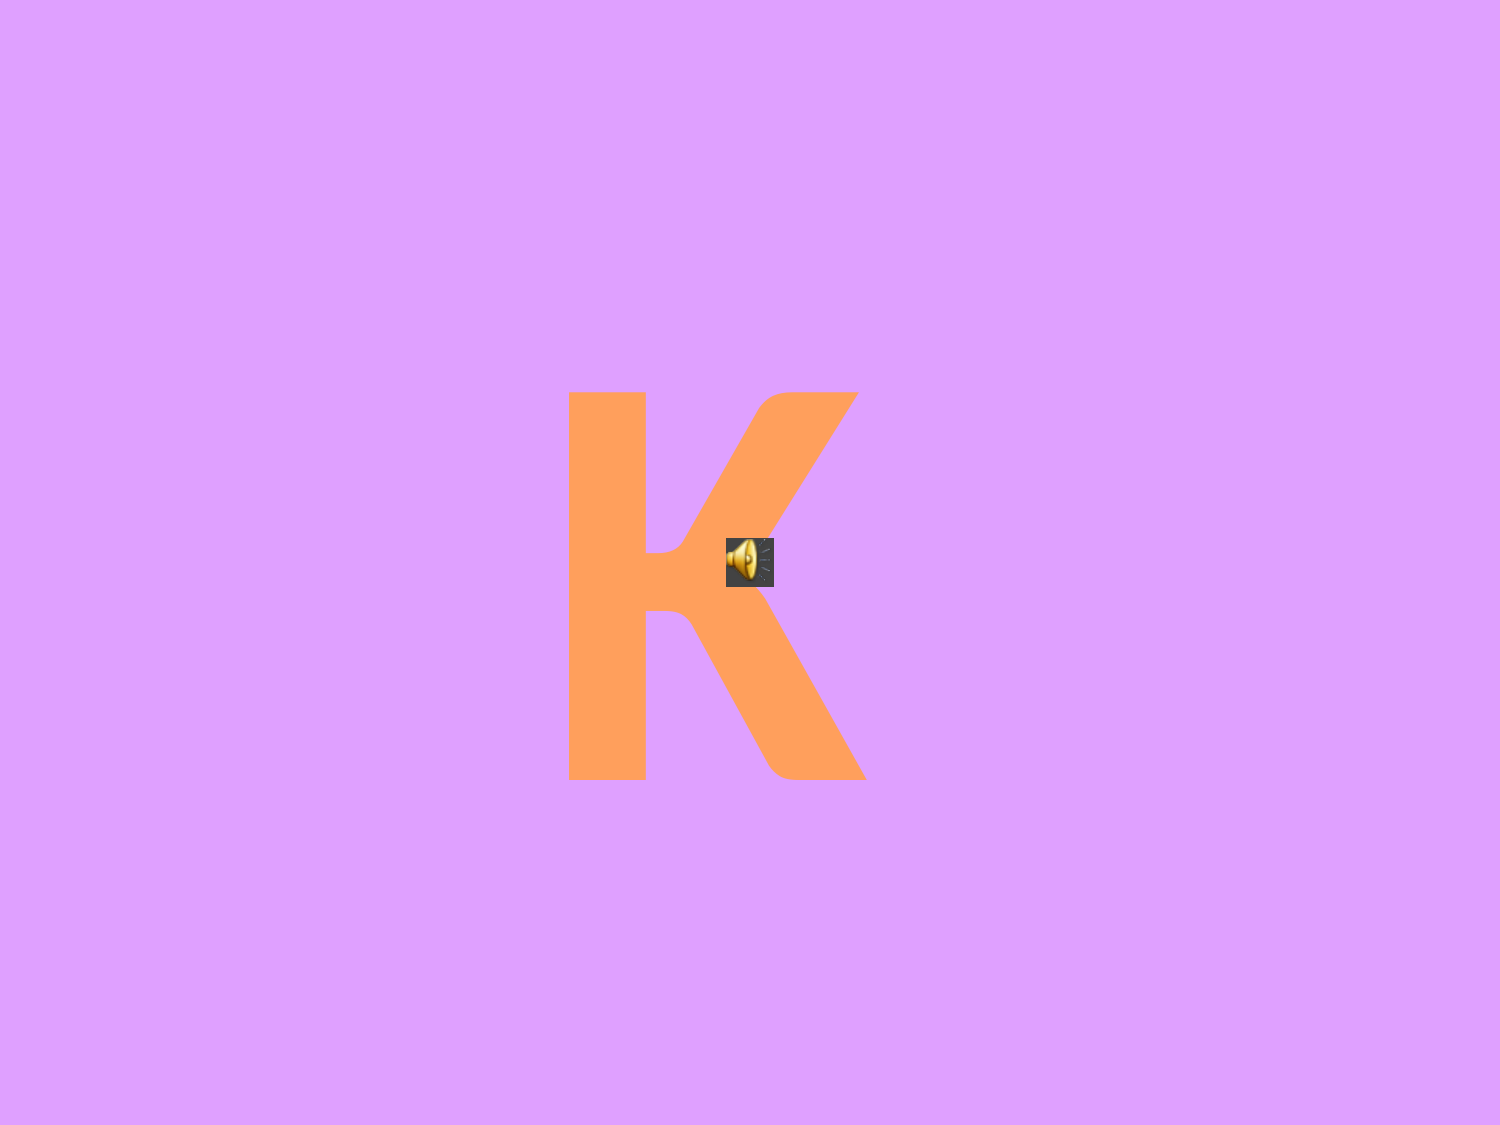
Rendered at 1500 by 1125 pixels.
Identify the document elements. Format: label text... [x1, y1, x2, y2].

text_box K [525, 174, 884, 908]
picture [724, 537, 776, 588]
